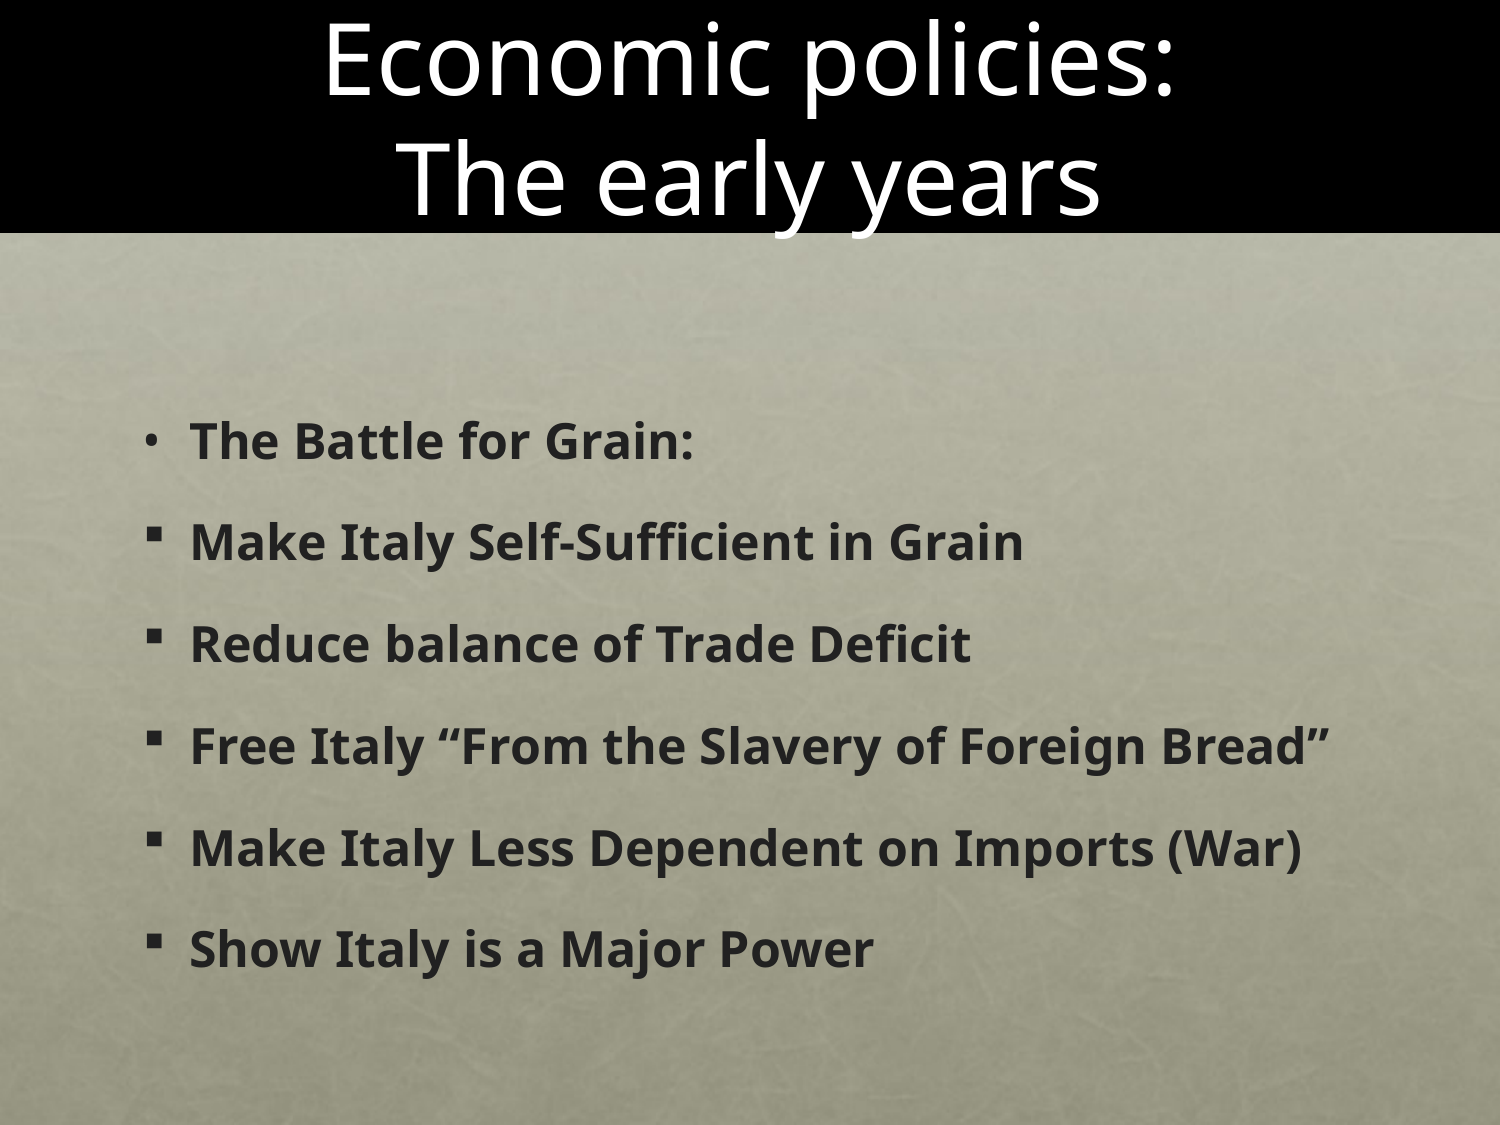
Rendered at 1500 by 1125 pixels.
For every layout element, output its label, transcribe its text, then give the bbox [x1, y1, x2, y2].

title Economic policies: The early years [127, 10, 1372, 221]
picture [0, 214, 1500, 1125]
list The Battle for Grain: Make Italy Self-Sufficient in Grain Reduce balance of Trade Deficit Free Italy “From the Slavery of Foreign Bread” Make Italy Less Dependent on Imports (War) Show Italy is a Major Power [127, 299, 1372, 1005]
